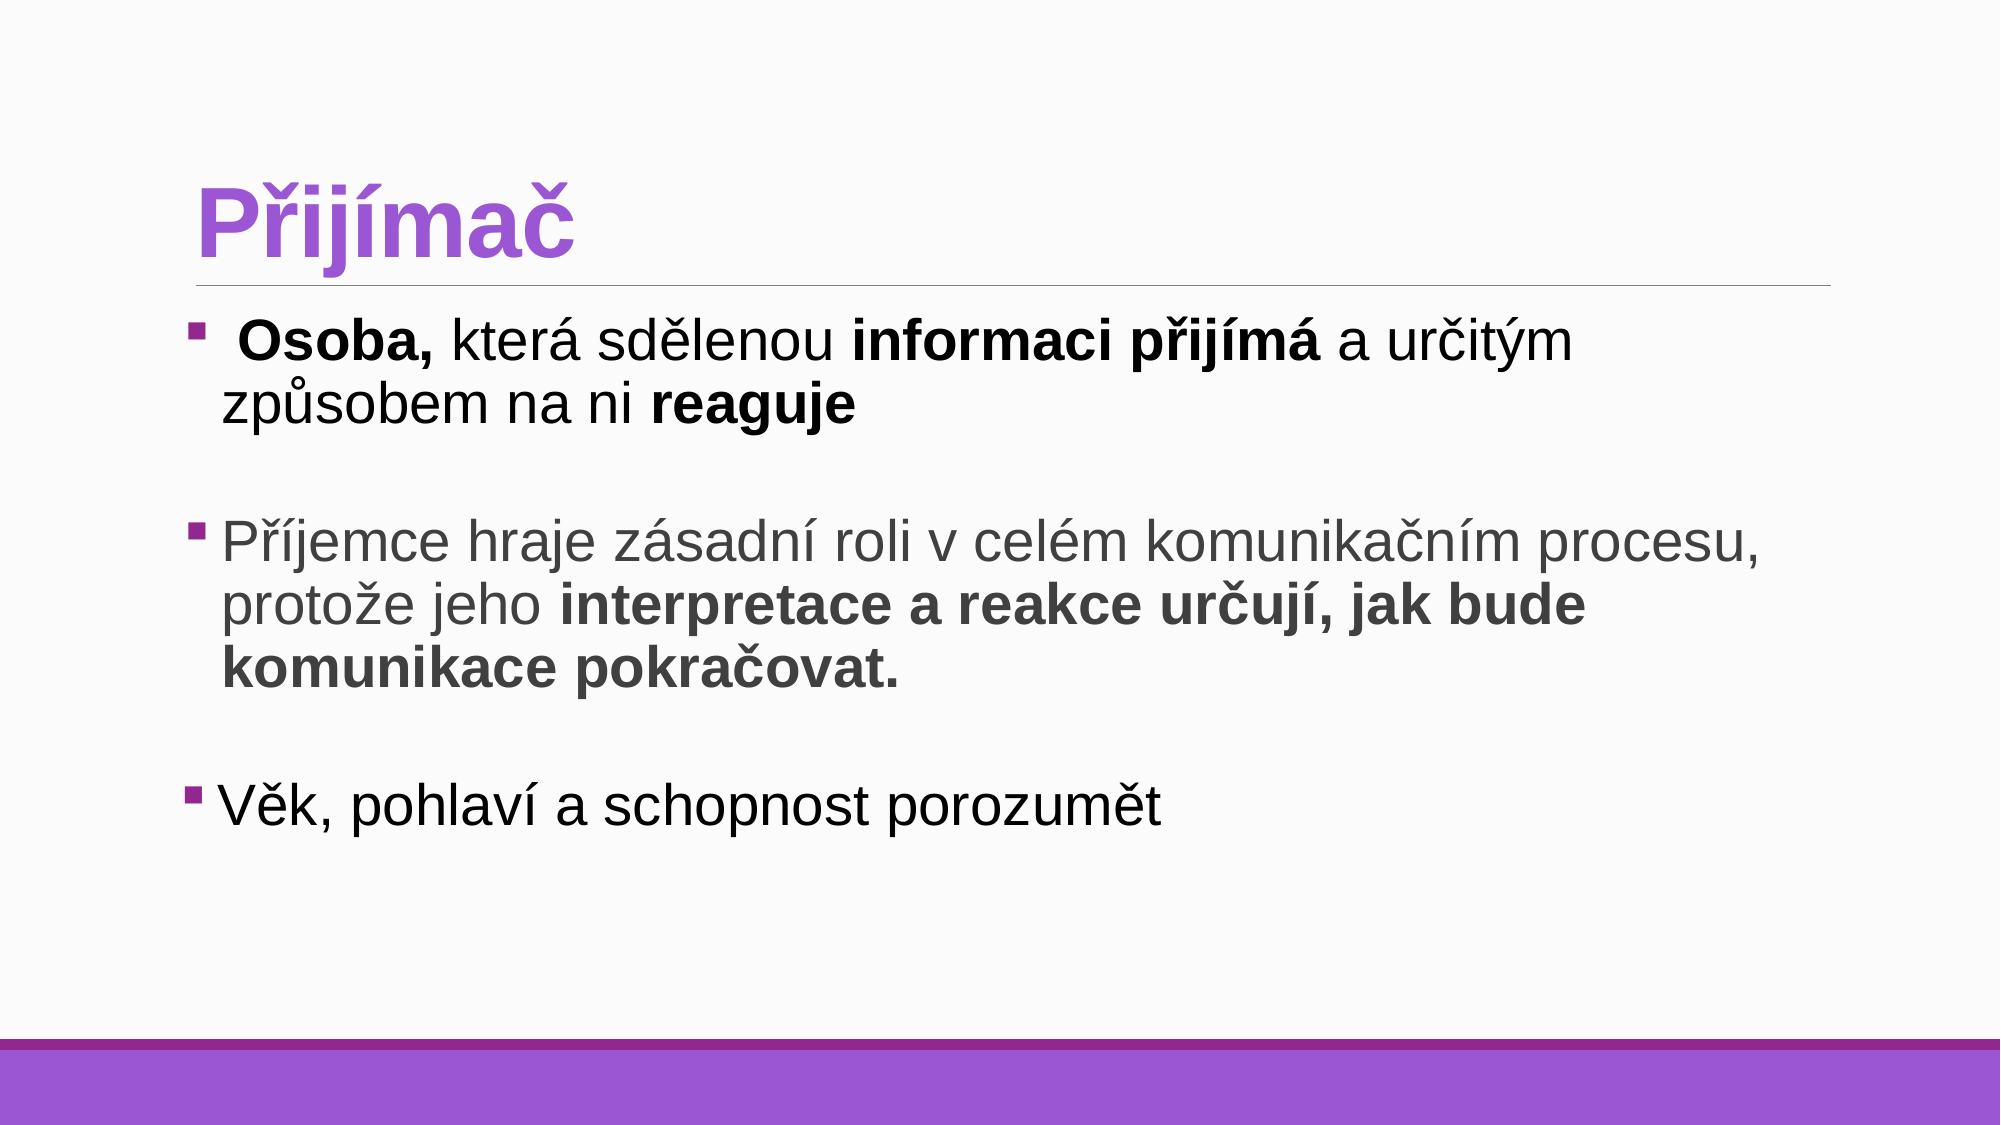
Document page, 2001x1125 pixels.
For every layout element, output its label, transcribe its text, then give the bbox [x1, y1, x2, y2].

list Osoba, která sdělenou informaci přijímá a určitým způsobem na ni reaguje Příjemce hraje zásadní roli v celém komunikačním procesu, protože jeho interpretace a reakce určují, jak bude komunikace pokračovat. Věk, pohlaví a schopnost porozumět [180, 302, 1897, 963]
title Přijímač [180, 47, 1830, 285]
